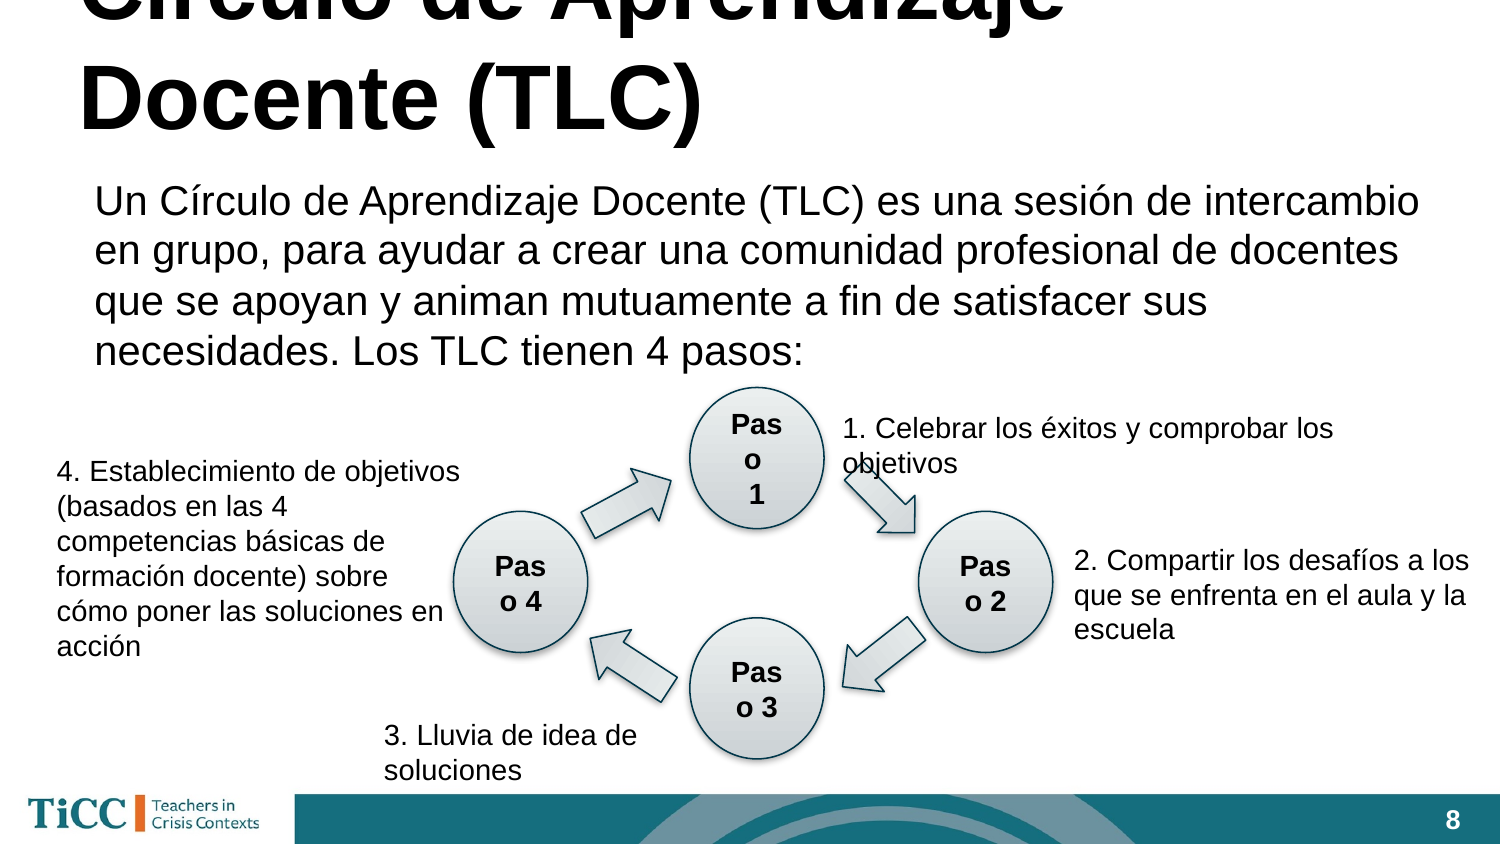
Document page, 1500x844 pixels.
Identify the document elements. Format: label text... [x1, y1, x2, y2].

text_box [844, 461, 915, 533]
list Un Círculo de Aprendizaje Docente (TLC) es una sesión de intercambio en grupo, para ayudar a crear una comunidad profesional de docentes que se apoyan y animan mutuamente a fin de satisfacer sus necesidades. Los TLC tienen 4 pasos: [79, 158, 1454, 367]
picture [0, 0, 1500, 844]
text_box 4. Establecimiento de objetivos (basados en las 4 competencias básicas de formación docente) sobre cómo poner las soluciones en acción [41, 445, 477, 602]
text_box 2. Compartir los desafíos a los que se enfrenta en el aula y la escuela [1058, 533, 1494, 620]
text_box Paso 4 [456, 511, 588, 653]
text_box Paso 1 [689, 387, 825, 529]
title Círculo de Aprendizaje Docente (TLC) [63, 0, 1414, 164]
text_box [842, 616, 926, 692]
text_box [590, 629, 678, 703]
text_box 1. Celebrar los éxitos y comprobar los objetivos [827, 401, 1454, 453]
text_box Paso 3 [689, 617, 825, 759]
text_box 3. Lluvia de idea de soluciones [368, 708, 739, 759]
slide_number ‹#› [1385, 786, 1476, 844]
text_box [581, 468, 672, 539]
text_box Paso 2 [918, 511, 1053, 653]
